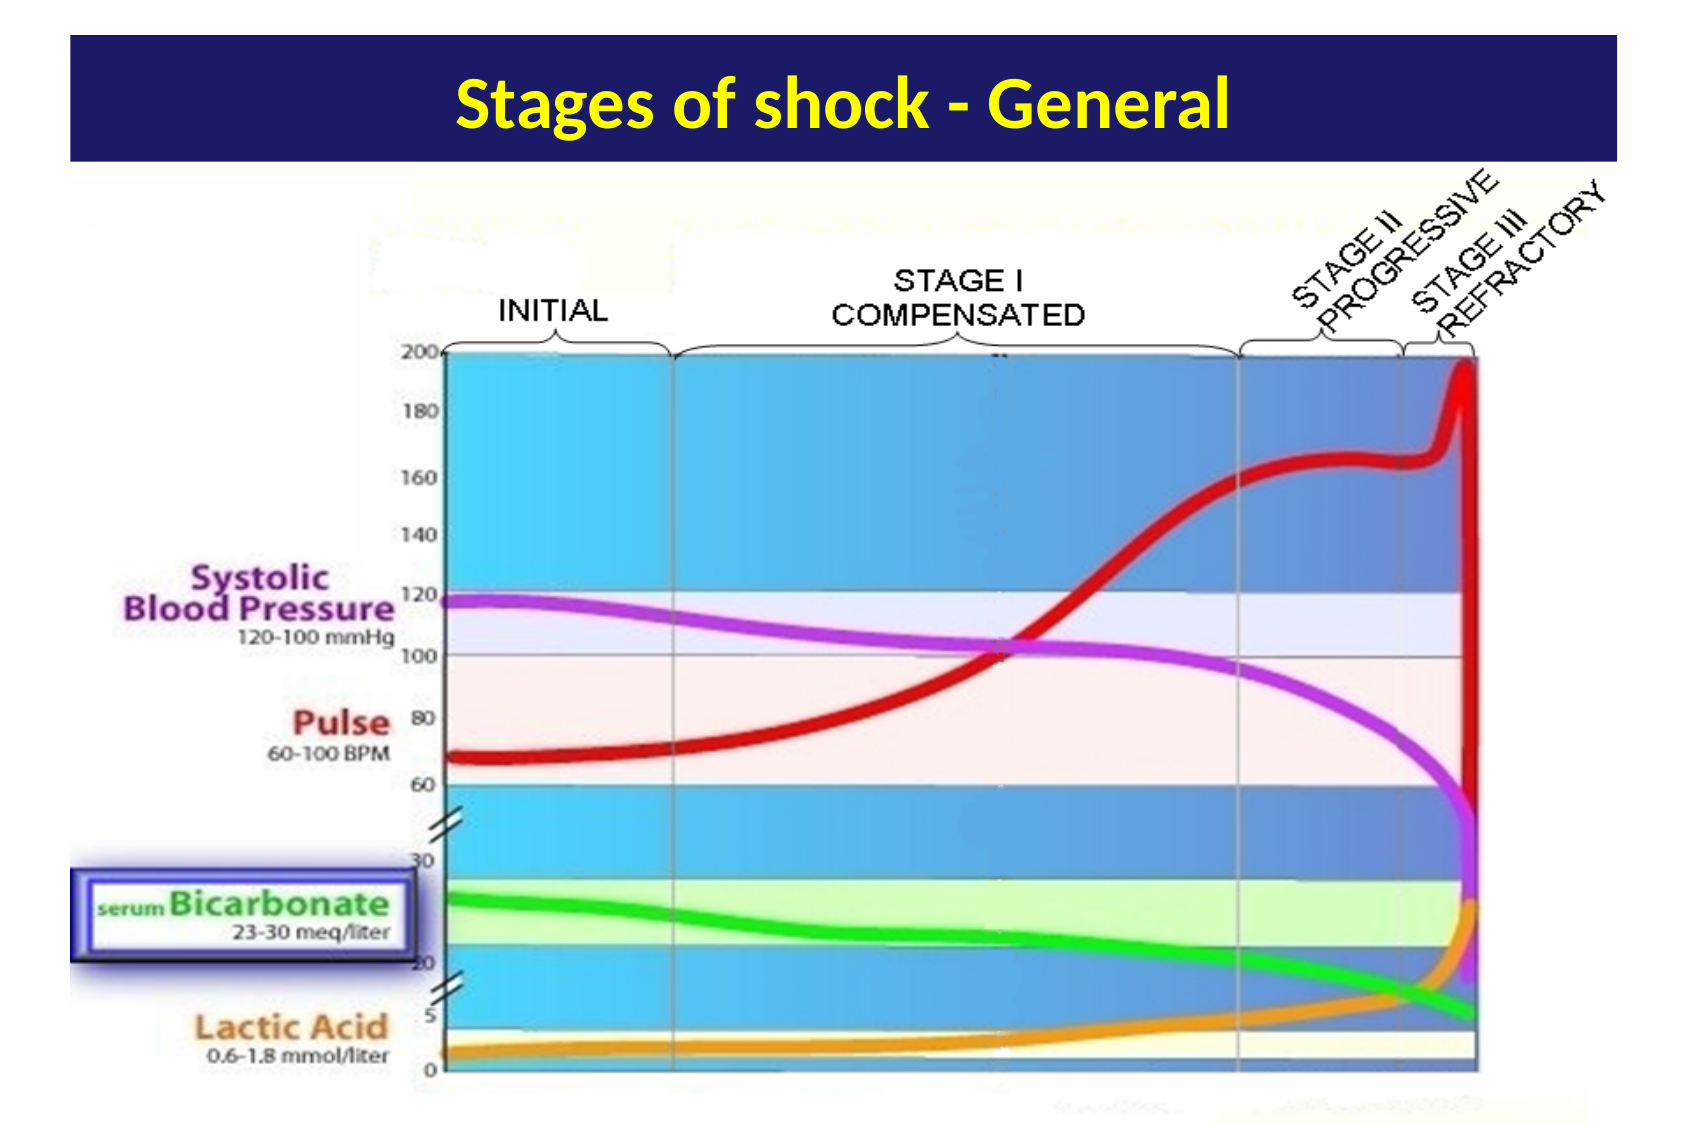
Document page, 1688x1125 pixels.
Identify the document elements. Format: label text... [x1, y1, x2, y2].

picture [70, 118, 1616, 1125]
text_box Stages of shock - General [70, 35, 1618, 121]
